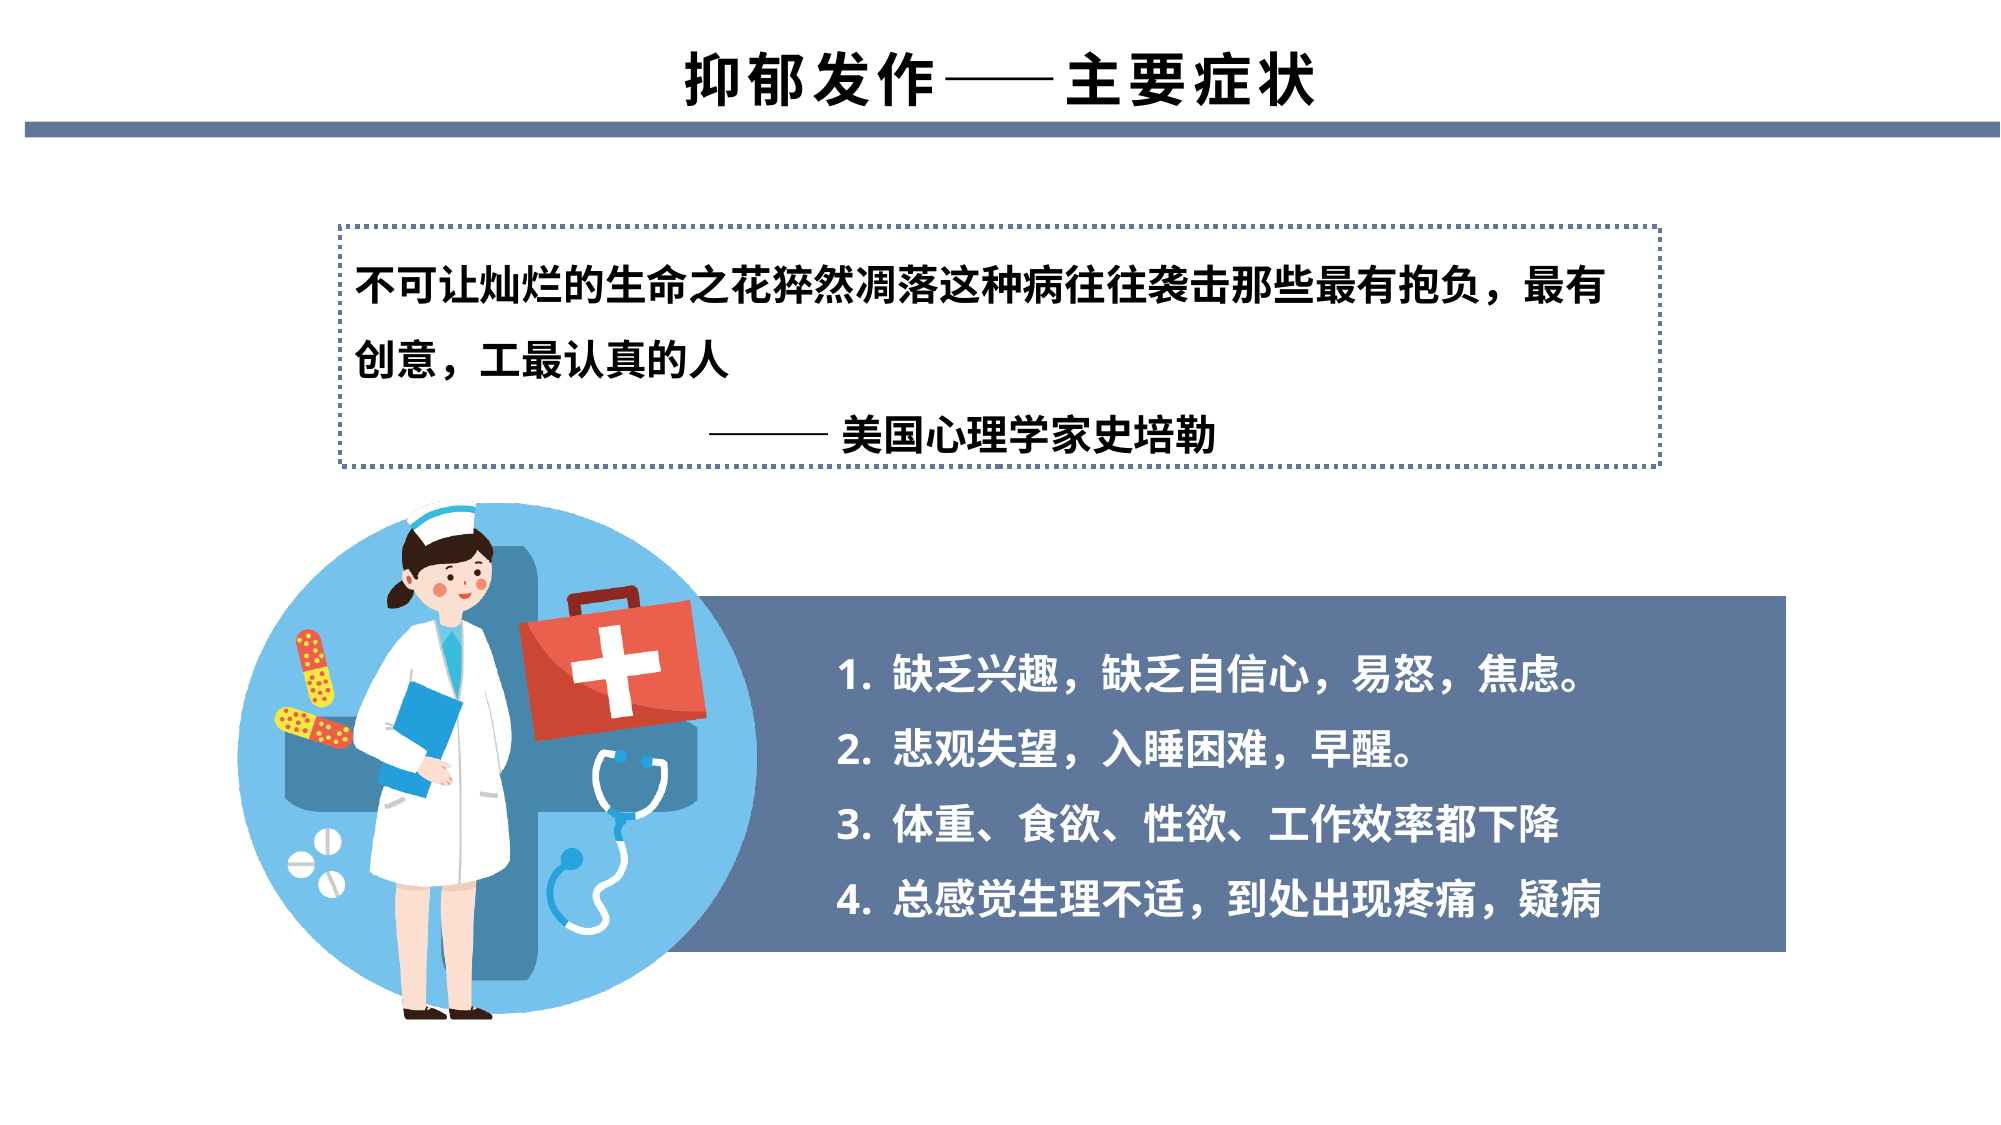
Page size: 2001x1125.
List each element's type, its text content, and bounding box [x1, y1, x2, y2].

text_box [773, 600, 1782, 948]
text_box 不可让灿烂的生命之花猝然凋落这种病往往袭击那些最有抱负，最有创意，工最认真的人 ———美国心理学家史培勒 [340, 226, 1660, 467]
text_box 抑郁发作——主要症状 [668, 35, 1332, 121]
picture [218, 486, 773, 1032]
text_box [24, 121, 2000, 138]
